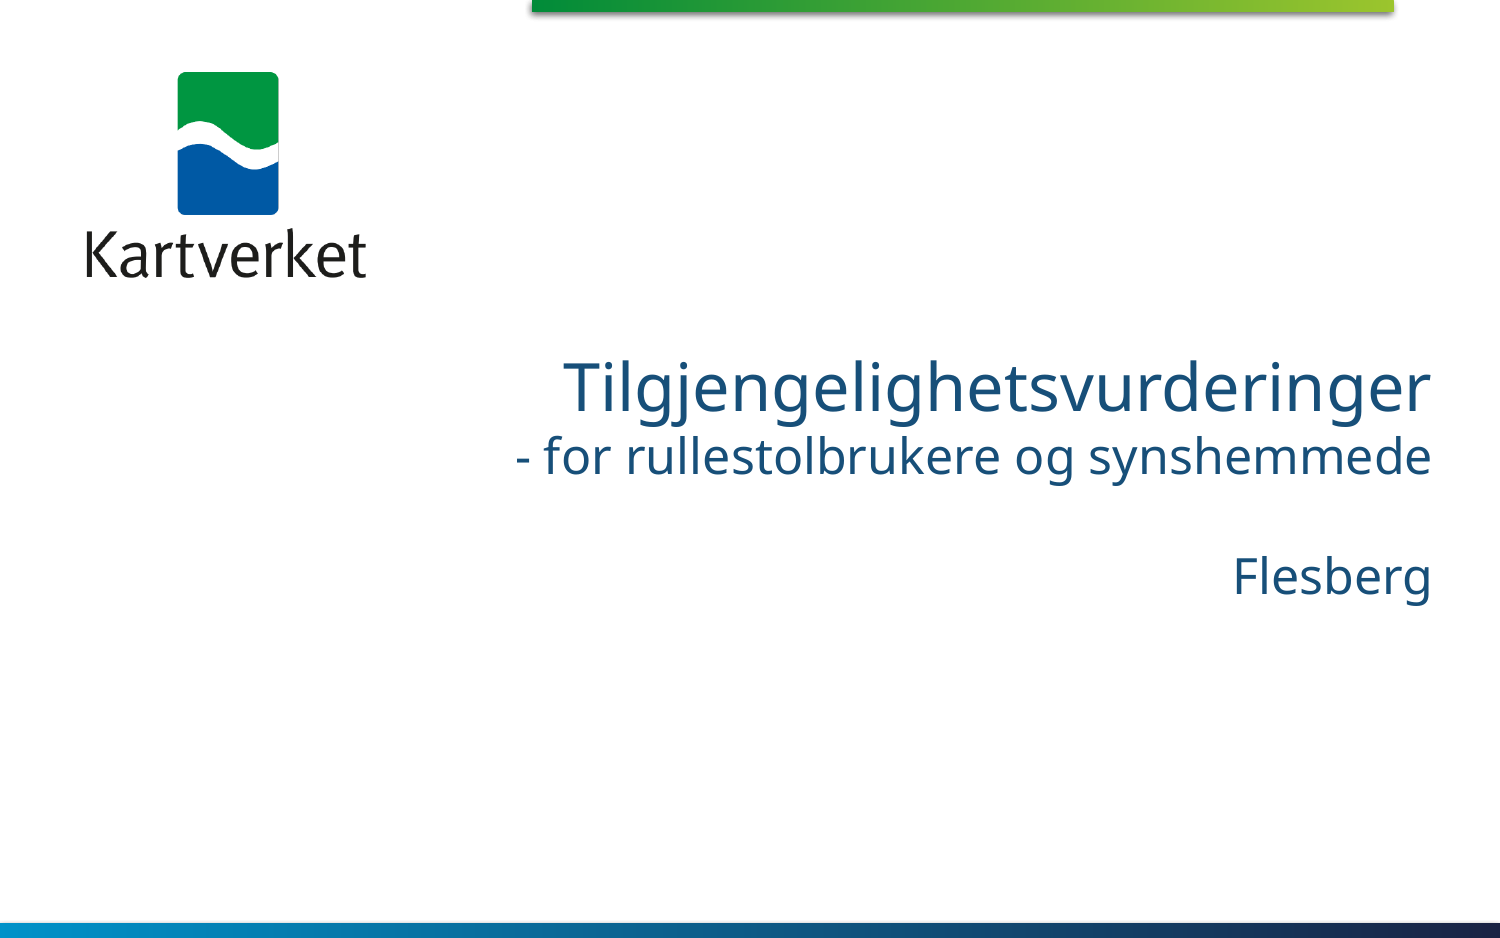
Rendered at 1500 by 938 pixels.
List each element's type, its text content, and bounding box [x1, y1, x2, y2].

text_box Tilgjengelighetsvurderinger - for rullestolbrukere og synshemmede Flesberg [66, 337, 1449, 613]
